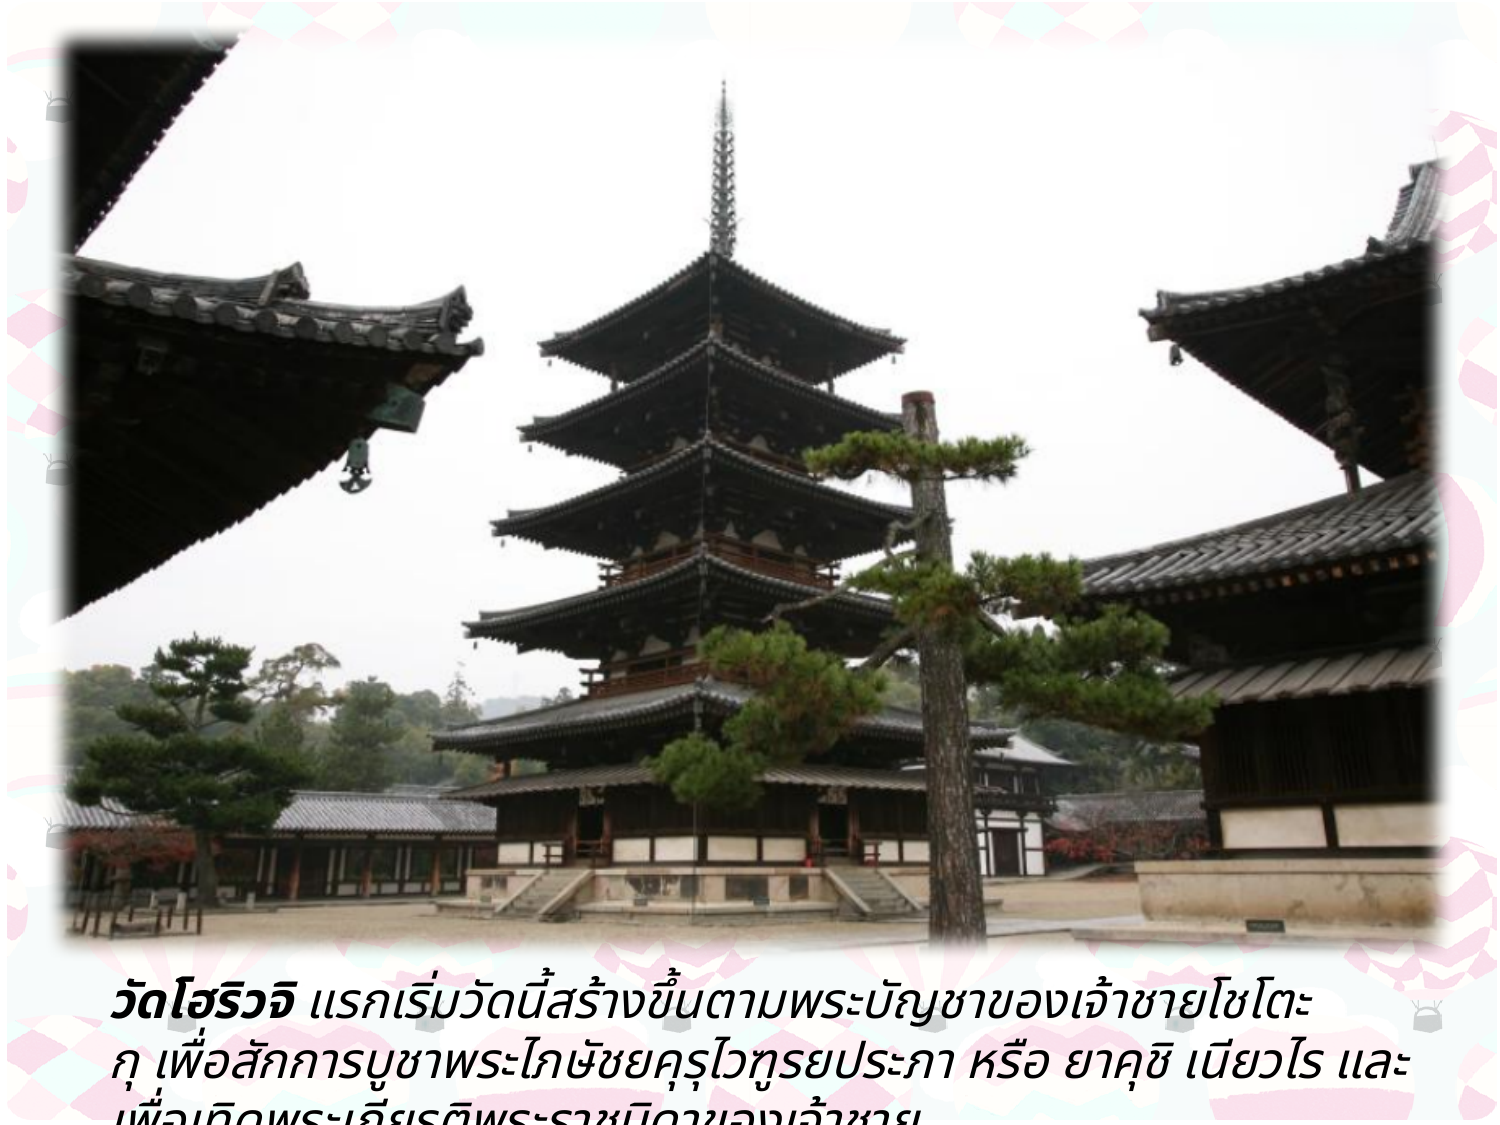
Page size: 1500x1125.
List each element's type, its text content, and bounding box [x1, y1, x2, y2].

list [46, 23, 1455, 962]
text_box วัดโฮริวจิ แรกเริ่มวัดนี้สร้างขึ้นตามพระบัญชาของเจ้าชายโชโตะกุ เพื่อสักการบูชาพระไภษัชยคุรุไวฑูรยประภา หรือ ยาคุชิ เนียวไร และเพื่อเทิดพระเกียรติพระราชบิดาของเจ้าชาย [93, 968, 1430, 1125]
